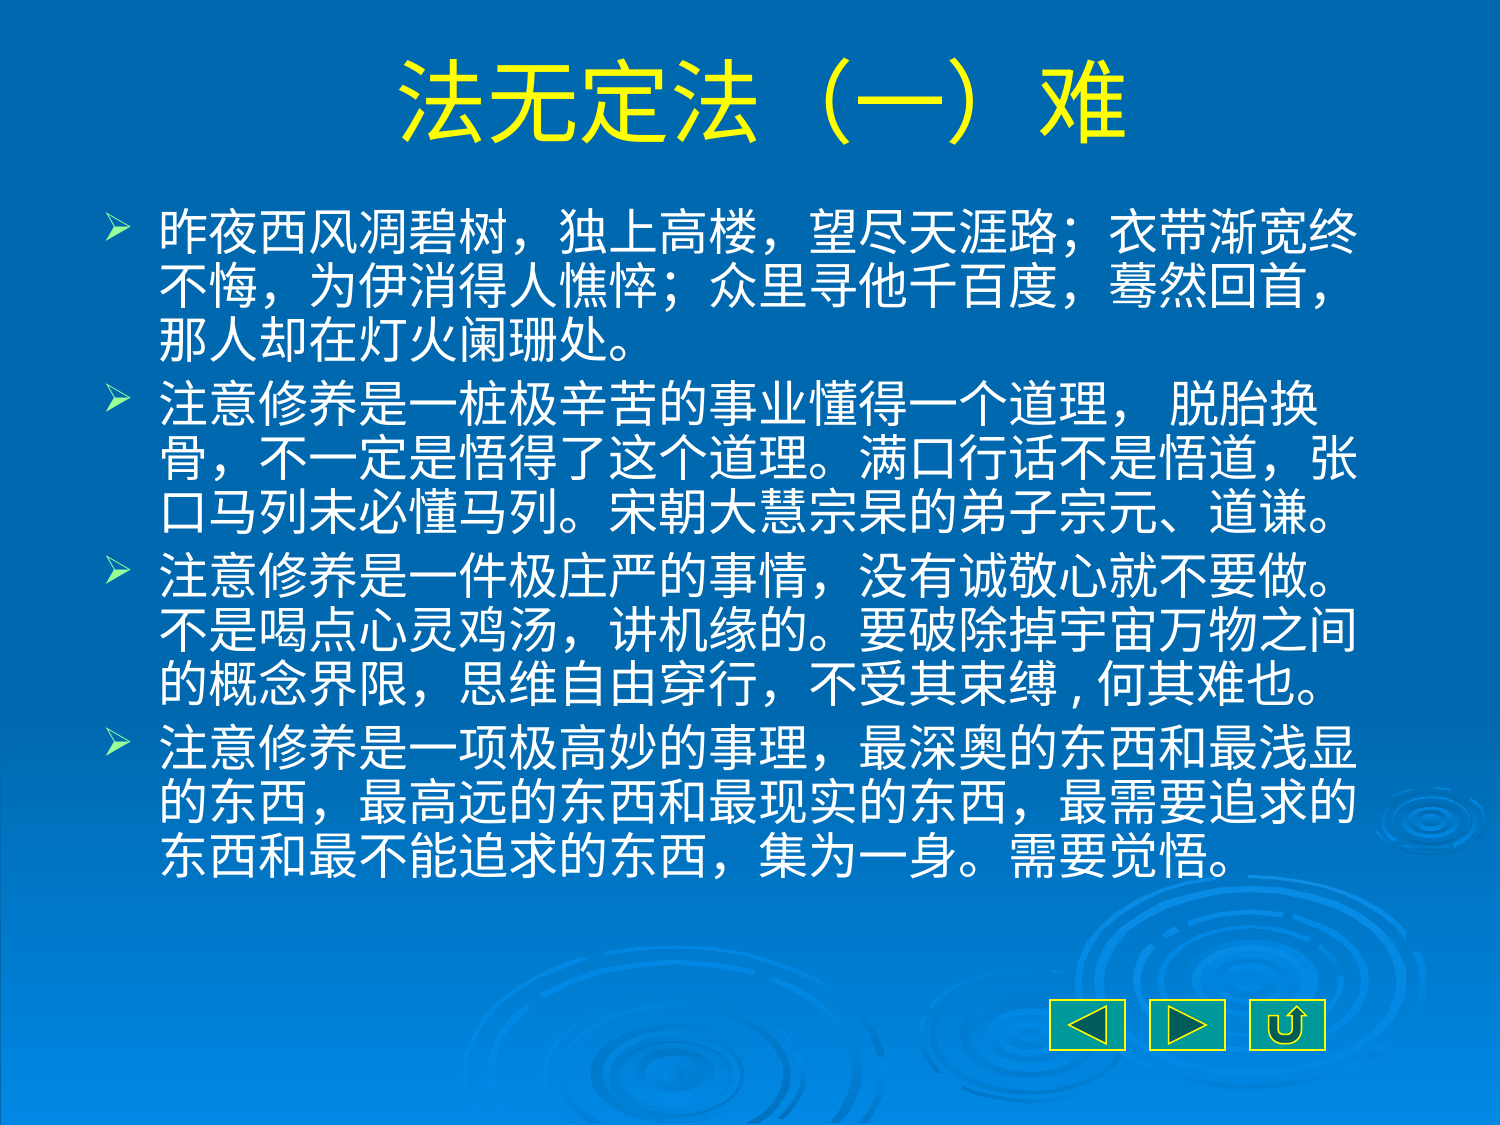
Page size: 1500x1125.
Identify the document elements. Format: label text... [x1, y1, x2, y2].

title 法无定法（一）难 [87, 37, 1438, 163]
text_box [1049, 999, 1125, 1051]
text_box [1249, 999, 1325, 1051]
text_box [1149, 999, 1225, 1051]
list 昨夜西风凋碧树，独上高楼，望尽天涯路；衣带渐宽终不悔，为伊消得人憔悴；众里寻他千百度，蓦然回首，那人却在灯火阑珊处。 注意修养是一桩极辛苦的事业懂得一个道理， 脱胎换骨，不一定是悟得了这个道理。满口行话不是悟道，张口马列未必懂马列。宋朝大慧宗杲的弟子宗元、道谦。 注意修养是一件极庄严的事情，没有诚敬心就不要做。不是喝点心灵鸡汤，讲机缘的。要破除掉宇宙万物之间的概念界限，思维自由穿行，不受其束缚,何其难也。 注意修养是一项极高妙的事理，最深奥的东西和最浅显的东西，最高远的东西和最现实的东西，最需要追求的东西和最不能追求的东西，集为一身。需要觉悟。 [87, 199, 1376, 988]
